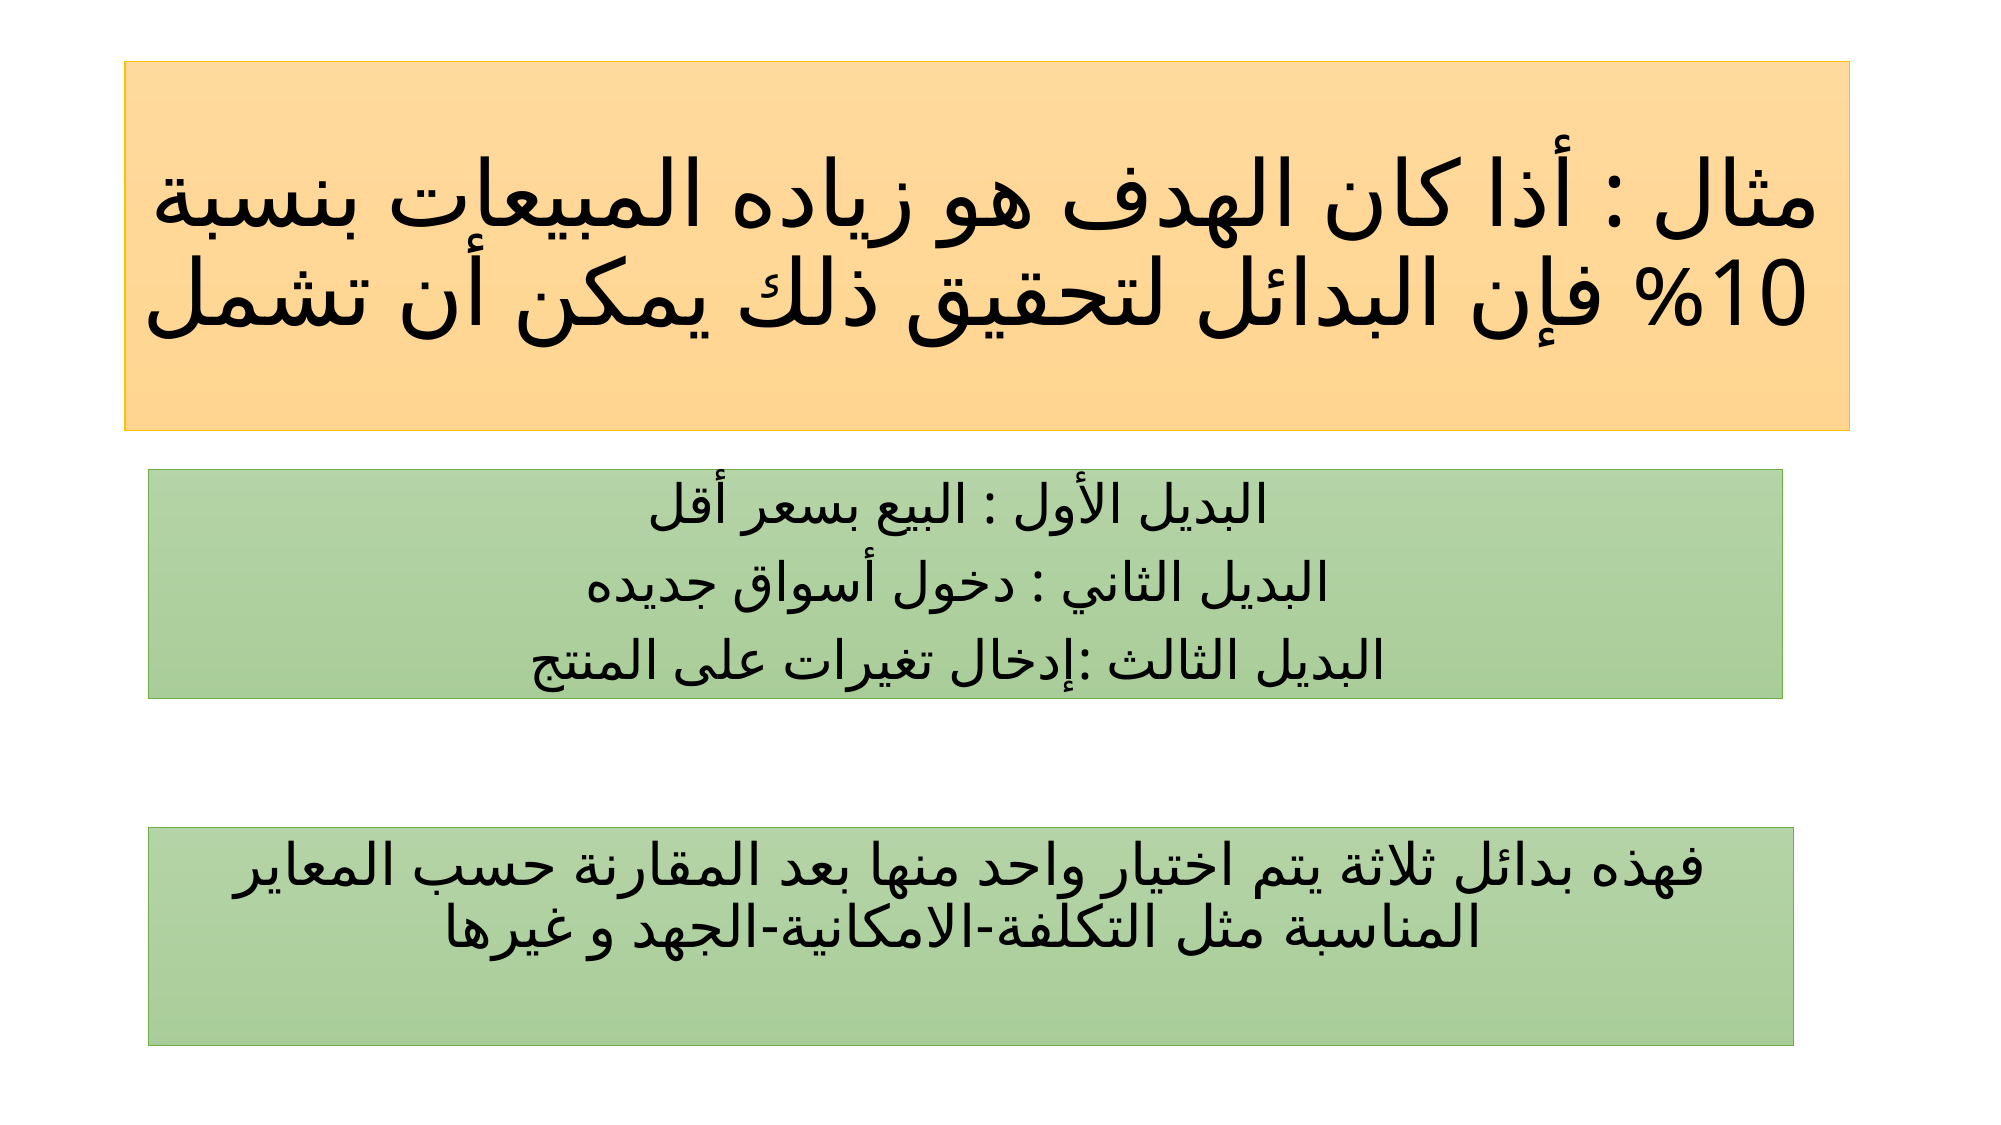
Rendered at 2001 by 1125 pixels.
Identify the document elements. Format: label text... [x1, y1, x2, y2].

list فهذه بدائل ثلاثة يتم اختيار واحد منها بعد المقارنة حسب المعاير المناسبة مثل التكلفة-الامكانية-الجهد و غيرها [148, 827, 1794, 1046]
list البديل الأول : البيع بسعر أقل البديل الثاني : دخول أسواق جديده البديل الثالث :إدخال تغيرات على المنتج [148, 469, 1783, 699]
title مثال : أذا كان الهدف هو زياده المبيعات بنسبة 10% فإن البدائل لتحقيق ذلك يمكن أن تشمل [124, 61, 1850, 431]
